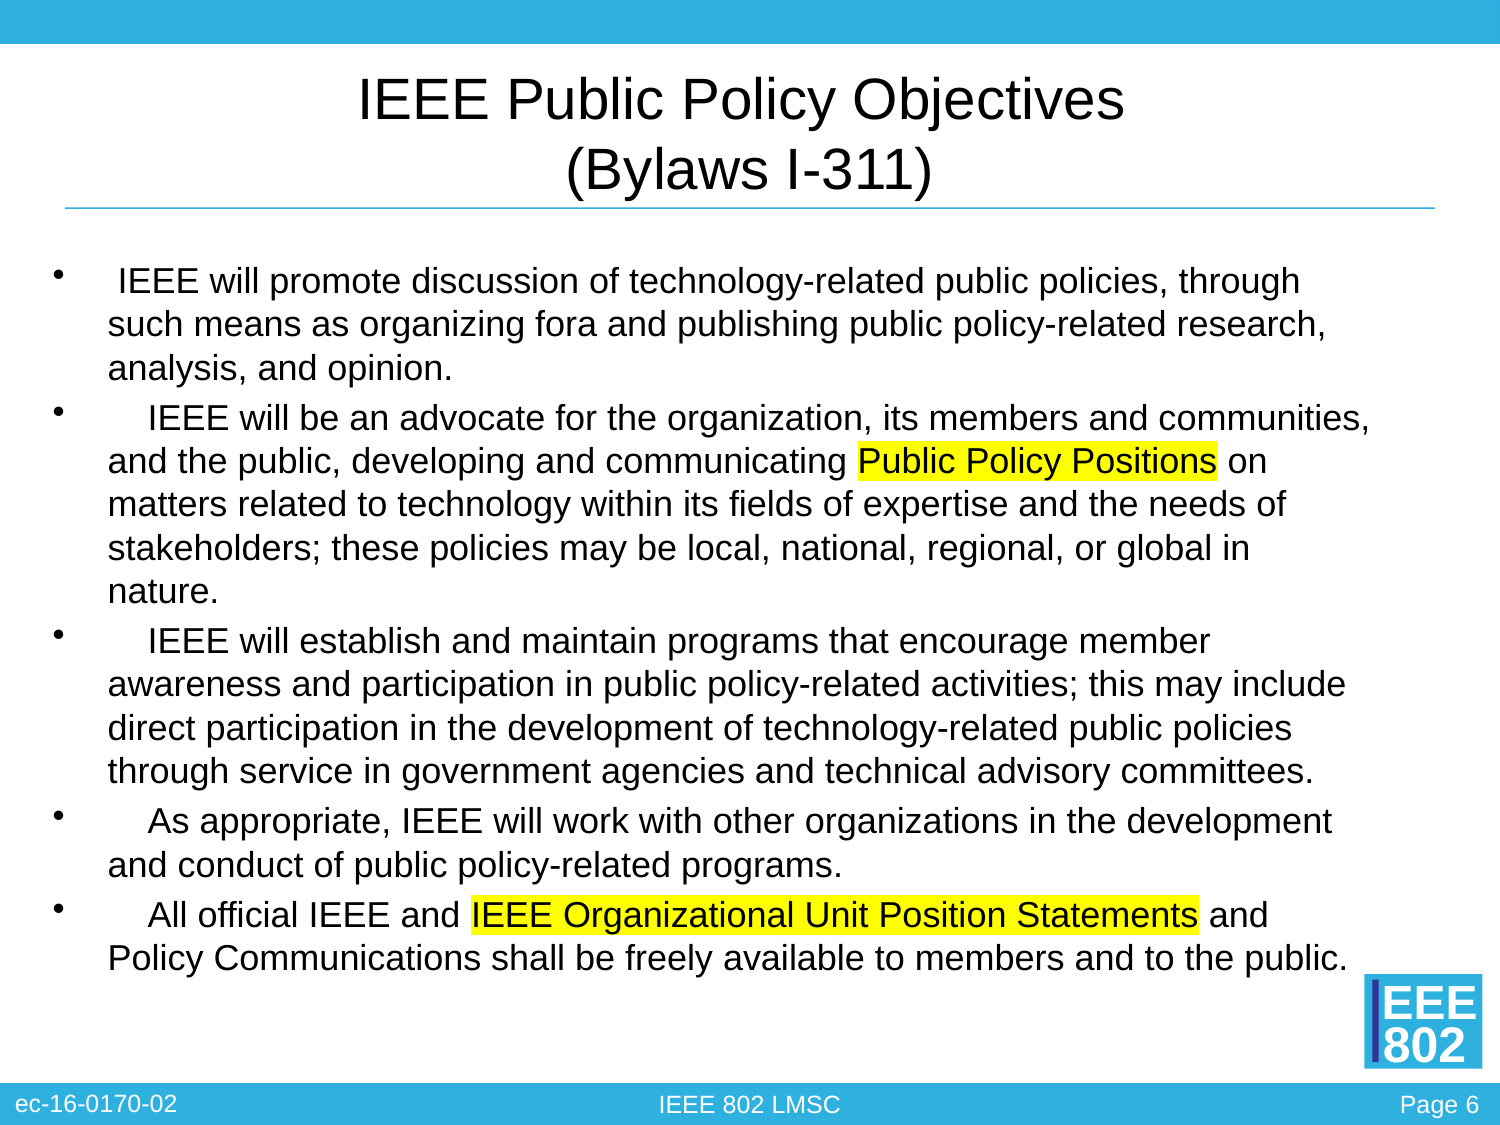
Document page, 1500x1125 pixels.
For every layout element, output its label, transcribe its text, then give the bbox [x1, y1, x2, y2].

title IEEE Public Policy Objectives (Bylaws I-311) [75, 66, 1425, 197]
list IEEE will promote discussion of technology-related public policies, through such means as organizing fora and publishing public policy-related research, analysis, and opinion. IEEE will be an advocate for the organization, its members and communities, and the public, developing and communicating Public Policy Positions on matters related to technology within its fields of expertise and the needs of stakeholders; these policies may be local, national, regional, or global in nature. IEEE will establish and maintain programs that encourage member awareness and participation in public policy-related activities; this may include direct participation in the development of technology-related public policies through service in government agencies and technical advisory committees. As appropriate, IEEE will work with other organizations in the development and conduct of public policy-related programs. All official IEEE and IEEE Organizational Unit Position Statements and Policy Communications shall be freely available to members and to the public. [37, 249, 1388, 993]
